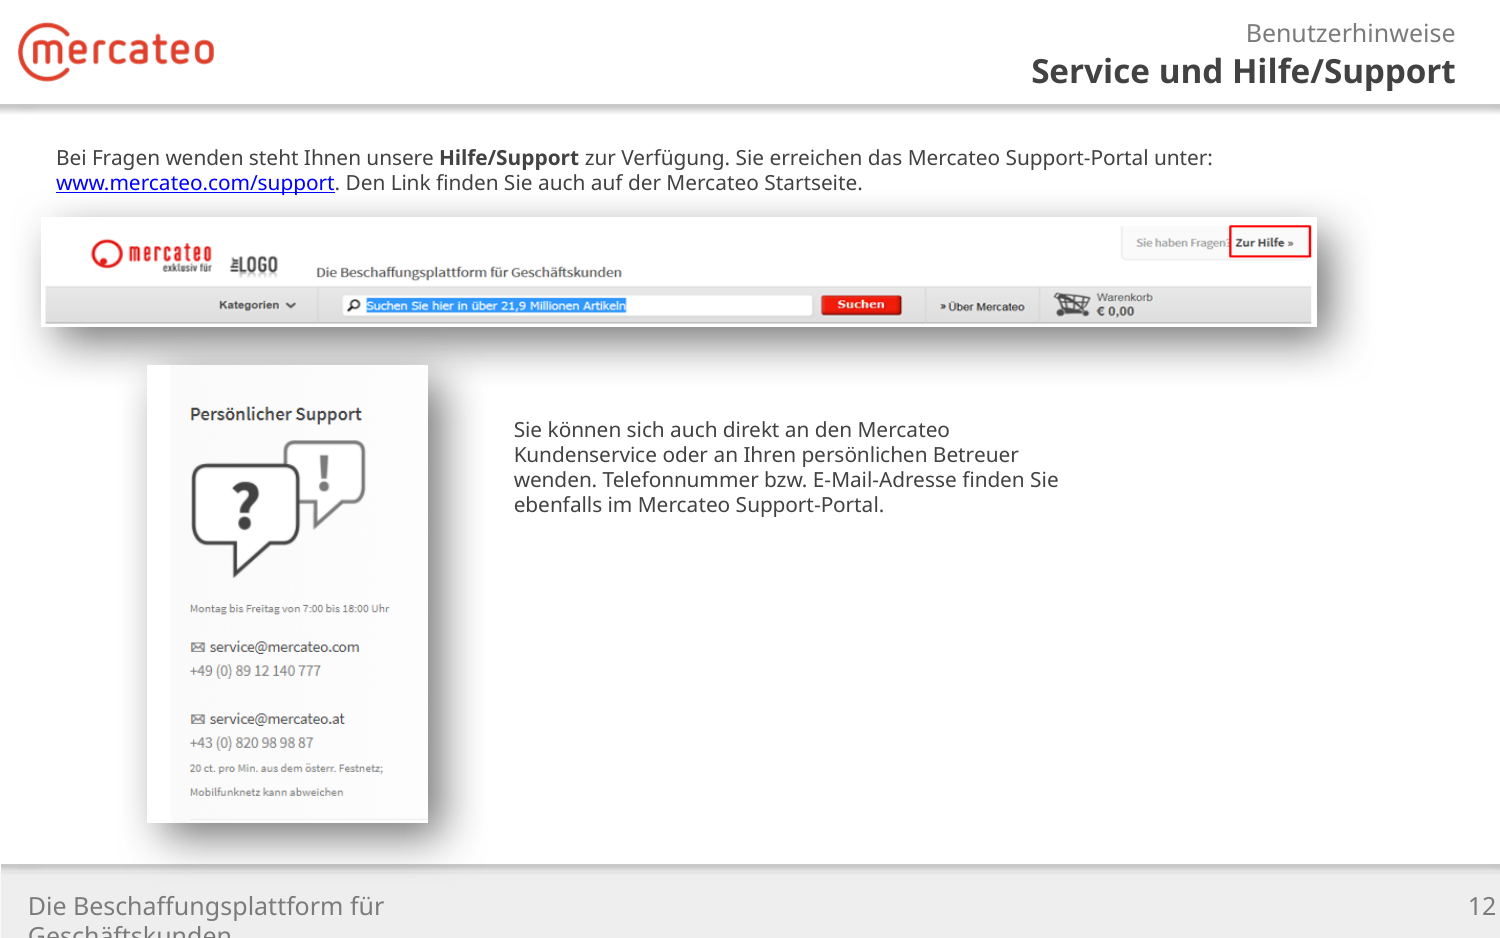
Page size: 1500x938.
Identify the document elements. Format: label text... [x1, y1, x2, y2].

picture [0, 0, 1500, 115]
list Benutzerhinweise [890, 10, 1471, 62]
text_box Sie können sich auch direkt an den Mercateo Kundenservice oder an Ihren persönlichen Betreuer wenden. Telefonnummer bzw. E-Mail-Adresse finden Sie ebenfalls im Mercateo Support-Portal. [498, 409, 1102, 524]
picture [41, 217, 1318, 328]
picture [147, 364, 428, 824]
text_box Bei Fragen wenden steht Ihnen unsere Hilfe/Support zur Verfügung. Sie erreichen das Mercateo Support-Portal unter: www.mercateo.com/support. Den Link finden Sie auch auf der Mercateo Startseite. [41, 136, 1376, 205]
picture [1, 864, 1500, 875]
list Service und Hilfe/Support [301, 42, 1472, 94]
